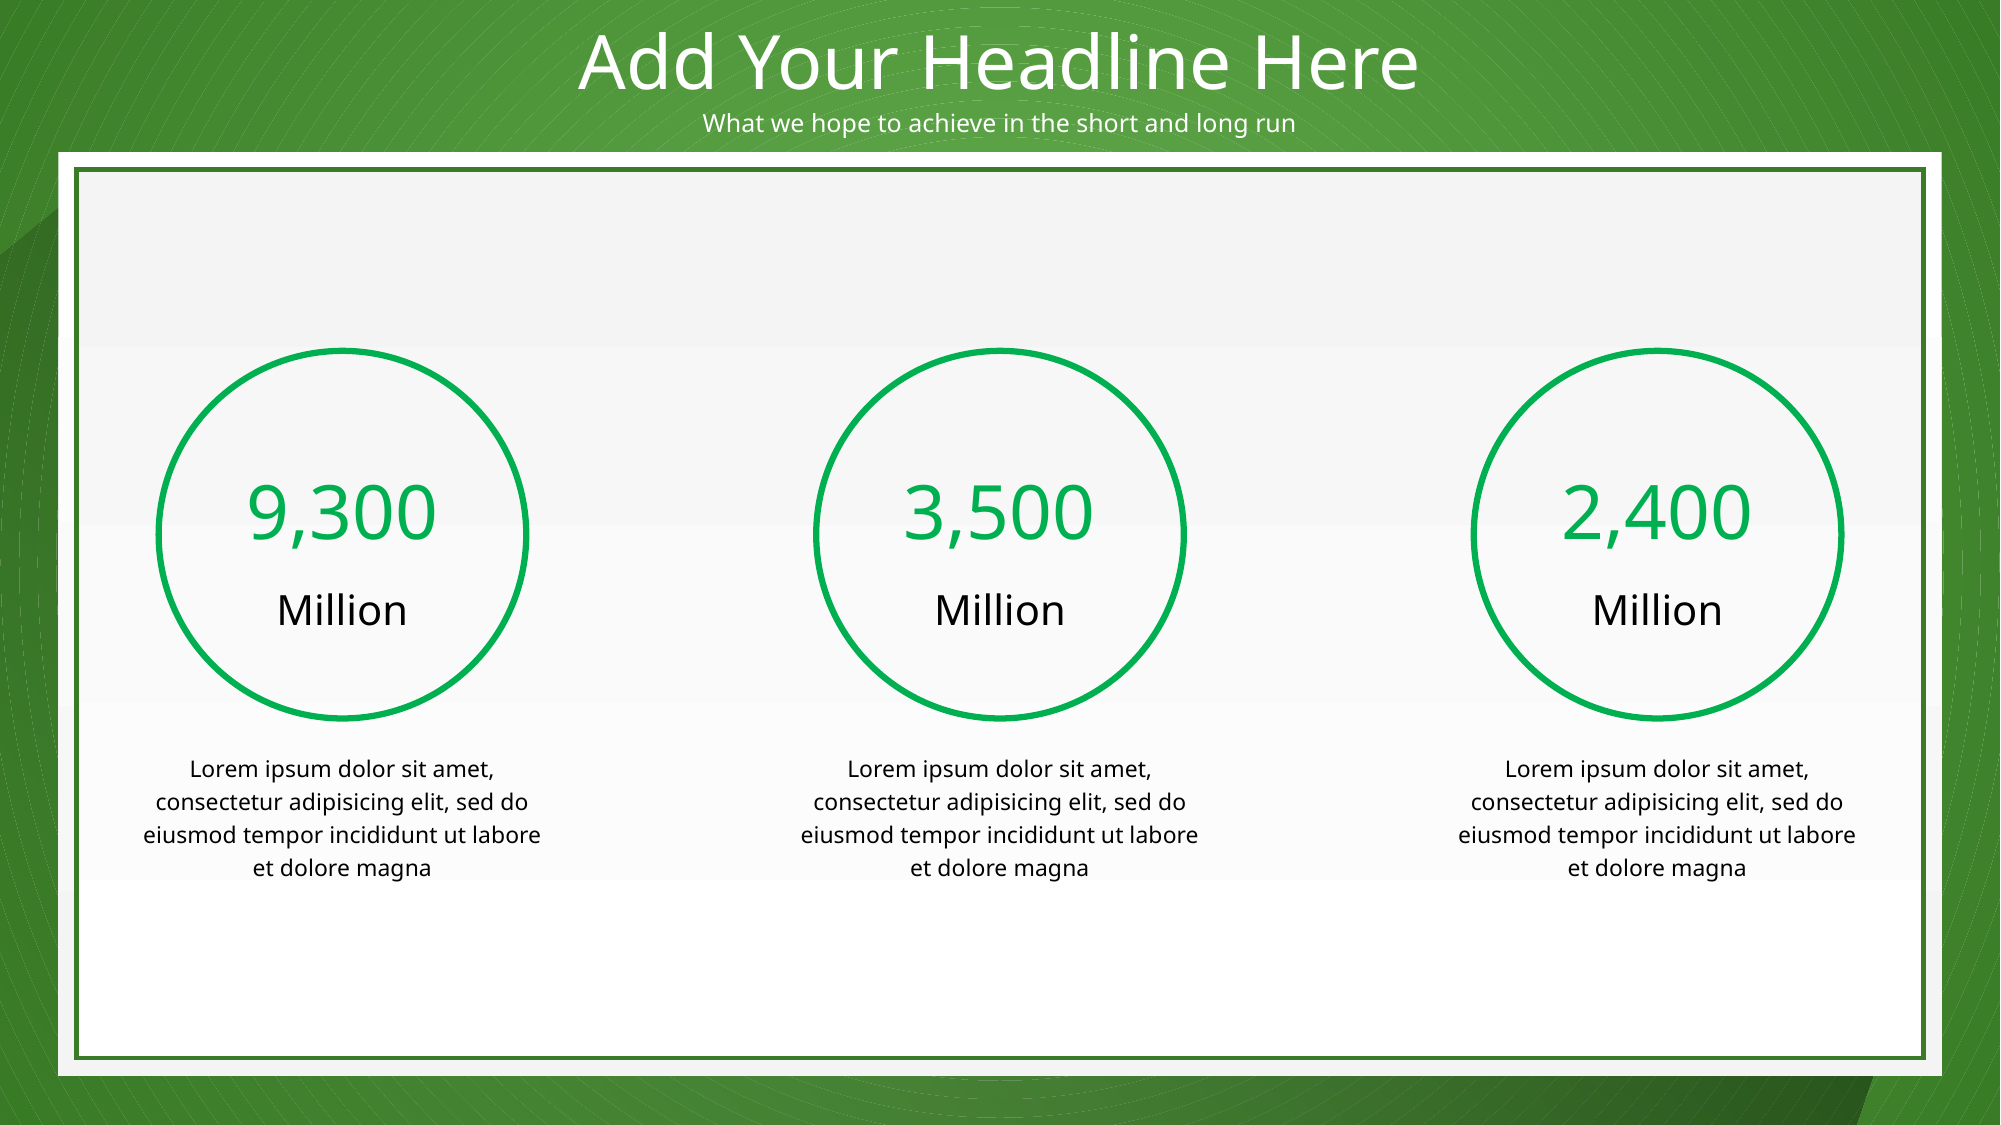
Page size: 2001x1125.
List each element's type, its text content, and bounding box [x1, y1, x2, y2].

text_box Million [1565, 576, 1750, 642]
text_box [815, 349, 1185, 720]
text_box Million [907, 576, 1092, 642]
text_box 9,300 [183, 457, 501, 563]
text_box [0, 206, 1874, 1125]
text_box [57, 151, 1943, 1077]
text_box Lorem ipsum dolor sit amet, consectetur adipisicing elit, sed do eiusmod tempor incididunt ut labore et dolore magna [780, 742, 1220, 889]
text_box Add Your Headline Here [563, 7, 1437, 113]
text_box [157, 349, 528, 720]
text_box [76, 168, 1924, 1059]
text_box What we hope to achieve in the short and long run [687, 97, 1313, 145]
text_box [1472, 349, 1843, 720]
text_box 2,400 [1499, 457, 1816, 563]
text_box Lorem ipsum dolor sit amet, consectetur adipisicing elit, sed do eiusmod tempor incididunt ut labore et dolore magna [1437, 742, 1878, 889]
text_box 3,500 [841, 457, 1159, 563]
text_box Million [250, 576, 435, 642]
text_box Lorem ipsum dolor sit amet, consectetur adipisicing elit, sed do eiusmod tempor incididunt ut labore et dolore magna [122, 742, 563, 889]
